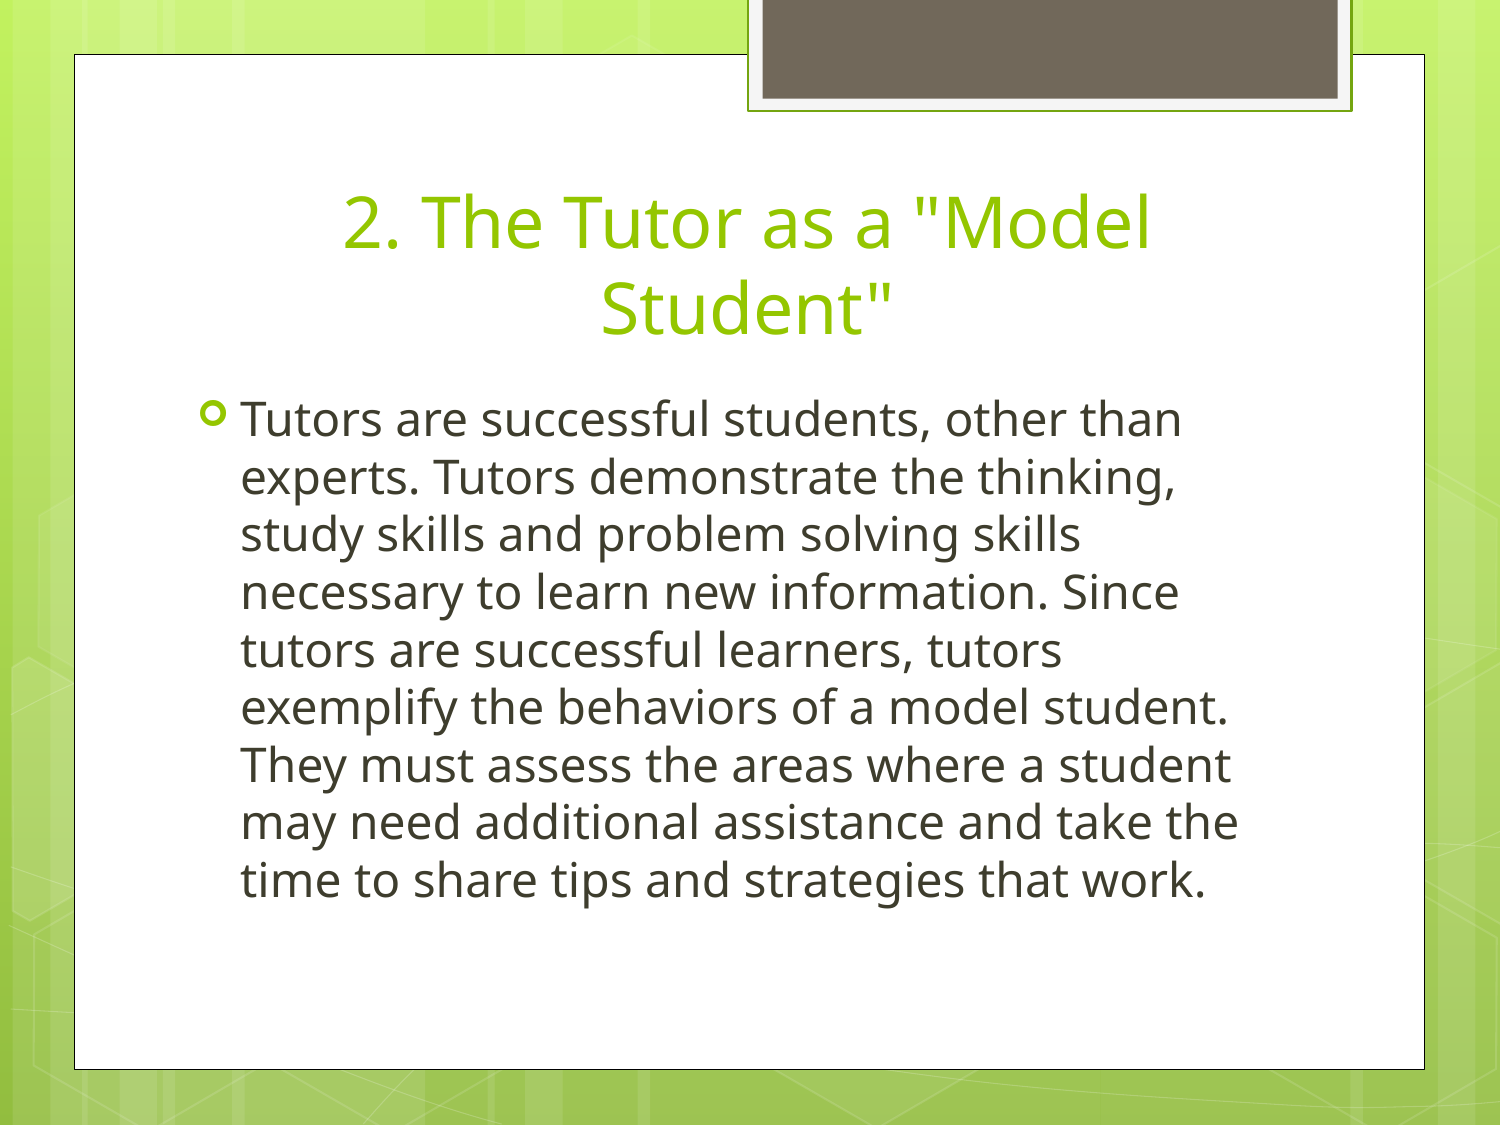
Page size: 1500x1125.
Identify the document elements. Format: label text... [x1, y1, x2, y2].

title 2. The Tutor as a "Model Student" [171, 168, 1324, 357]
list Tutors are successful students, other than experts. Tutors demonstrate the thinking, study skills and problem solving skills necessary to learn new information. Since tutors are successful learners, tutors exemplify the behaviors of a model student. They must assess the areas where a student may need additional assistance and take the time to share tips and strategies that work. [171, 381, 1283, 957]
